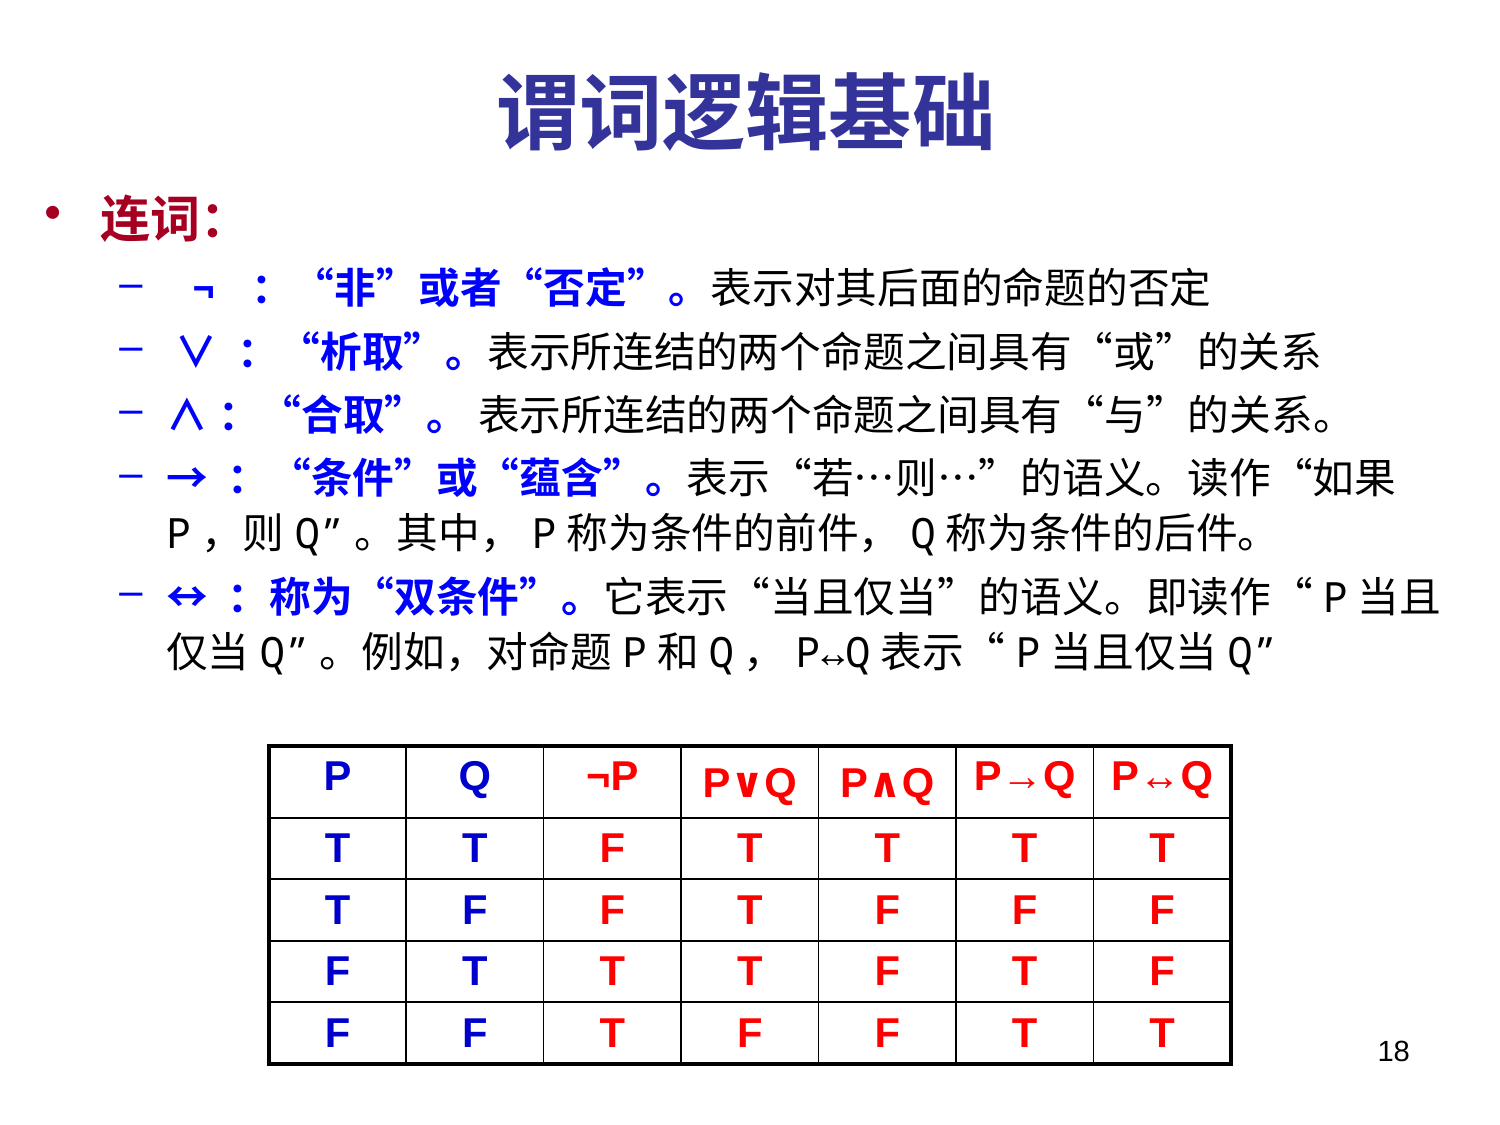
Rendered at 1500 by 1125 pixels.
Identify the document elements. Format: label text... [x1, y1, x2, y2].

table_cell F [1094, 942, 1229, 1001]
table_cell F [682, 1003, 818, 1062]
table_cell F [271, 1003, 405, 1062]
table_cell F [819, 942, 955, 1001]
table_cell T [1094, 819, 1229, 878]
table_cell T [957, 942, 1093, 1001]
table_cell T [957, 819, 1093, 878]
table_cell T [407, 819, 543, 878]
table_cell T [682, 880, 818, 940]
table_header ¬P [544, 748, 680, 817]
table_cell F [544, 880, 680, 940]
table_header Q [407, 748, 543, 817]
table_cell T [682, 942, 818, 1001]
table_cell F [407, 1003, 543, 1062]
table_cell T [544, 1003, 680, 1062]
table_cell T [819, 819, 955, 878]
table_cell F [407, 880, 543, 940]
table_cell T [271, 880, 405, 940]
table_cell F [544, 819, 680, 878]
table_cell F [1094, 880, 1229, 940]
slide_number 18 [1074, 1024, 1425, 1103]
table_cell F [271, 942, 405, 1001]
table_header P [271, 748, 405, 817]
table_cell T [407, 942, 543, 1001]
table_header P→Q [957, 748, 1093, 817]
table_cell T [544, 942, 680, 1001]
list 连词： ¬ ：“非”或者“否定”。表示对其后面的命题的否定 ∨ ：“析取”。表示所连结的两个命题之间具有“或”的关系 ∧：“合取”。 表示所连结的两个命题之间具有“与”的关系。 → ：“条件”或“蕴含”。表示“若…则…”的语义。读作“如果P，则Q”。其中，P称为条件的前件，Q称为条件的后件。 ↔ ：称为“双条件”。它表示“当且仅当”的语义。即读作“P当且仅当Q”。例如，对命题P和Q，P↔Q表示“P当且仅当Q” [29, 184, 1471, 663]
table_cell T [957, 1003, 1093, 1062]
table_cell T [1094, 1003, 1229, 1062]
table_cell T [271, 819, 405, 878]
table_cell F [819, 1003, 955, 1062]
title 谓词逻辑基础 [70, 36, 1421, 185]
table_cell F [957, 880, 1093, 940]
table_header P∧Q [819, 748, 955, 817]
table_cell F [819, 880, 955, 940]
table_header P∨Q [682, 748, 818, 817]
table_header P↔Q [1094, 748, 1229, 817]
table_cell T [682, 819, 818, 878]
